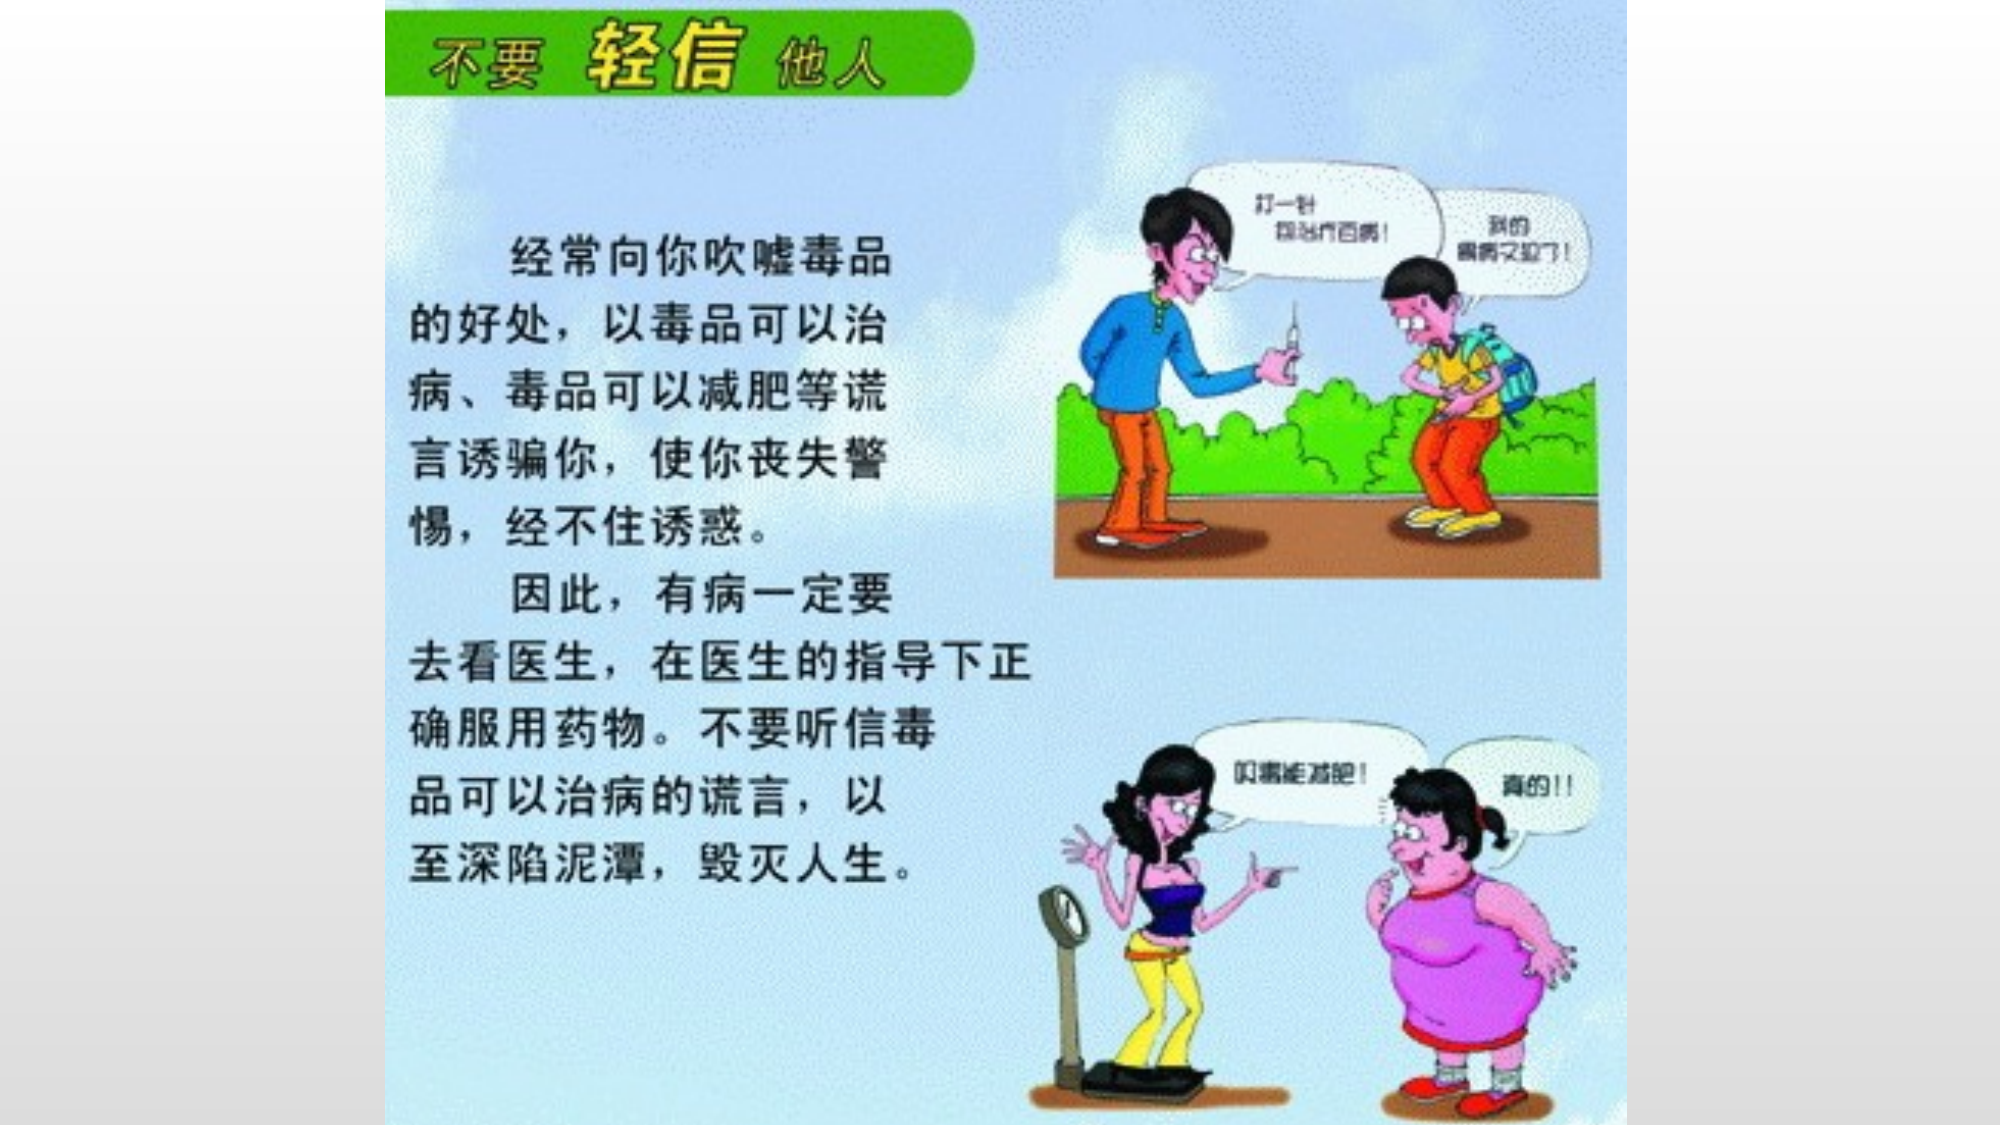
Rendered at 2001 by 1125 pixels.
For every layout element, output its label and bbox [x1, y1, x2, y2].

list [385, 0, 1626, 1125]
